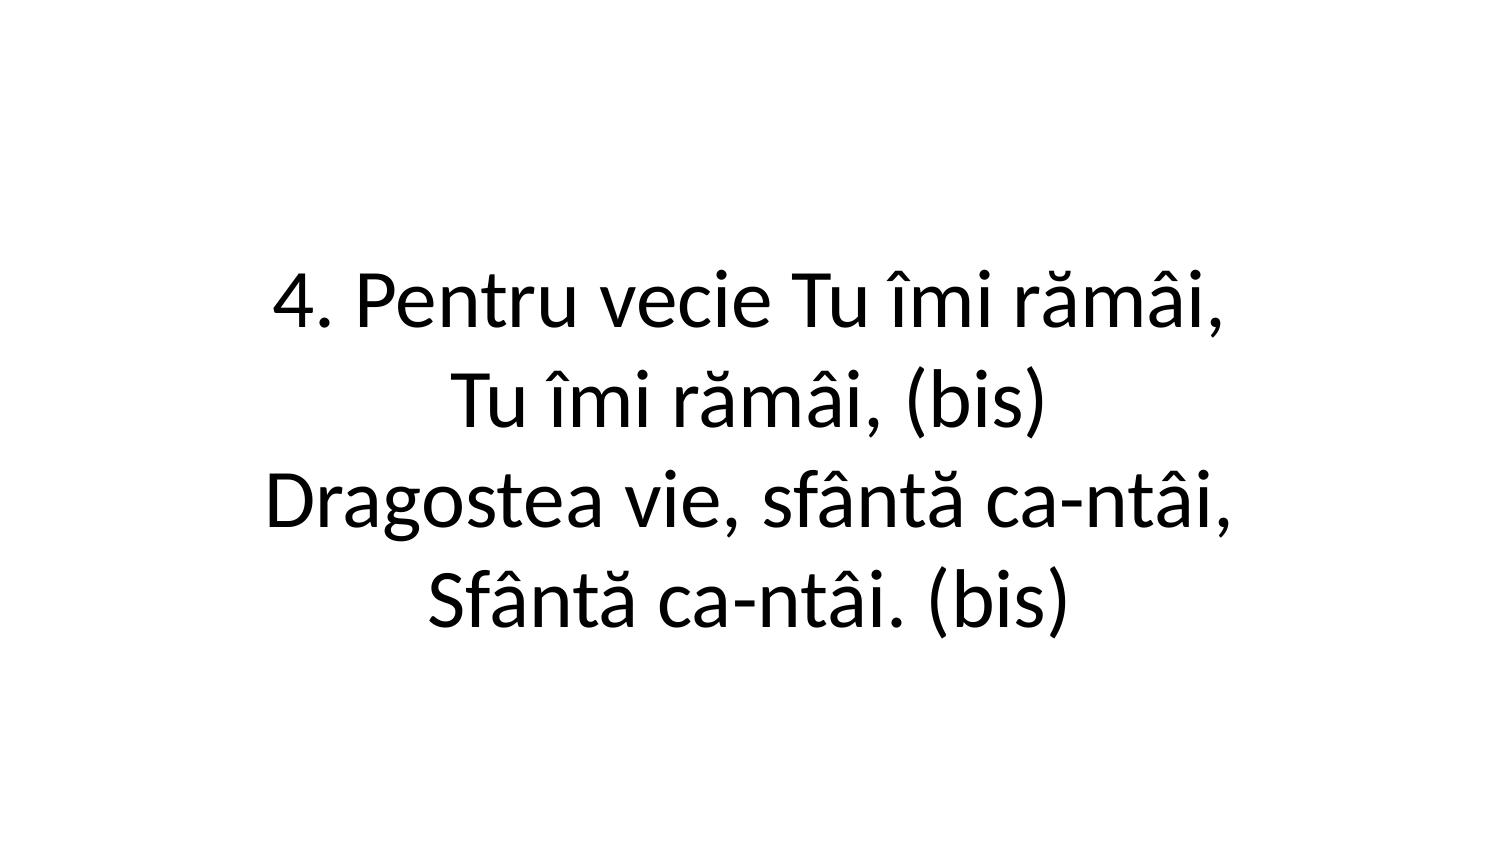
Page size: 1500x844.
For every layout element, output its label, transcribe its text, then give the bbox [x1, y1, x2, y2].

text_box 4. Pentru vecie Tu îmi rămâi, Tu îmi rămâi, (bis) Dragostea vie, sfântă ca-ntâi, Sfântă ca-ntâi. (bis) [249, 192, 1251, 652]
